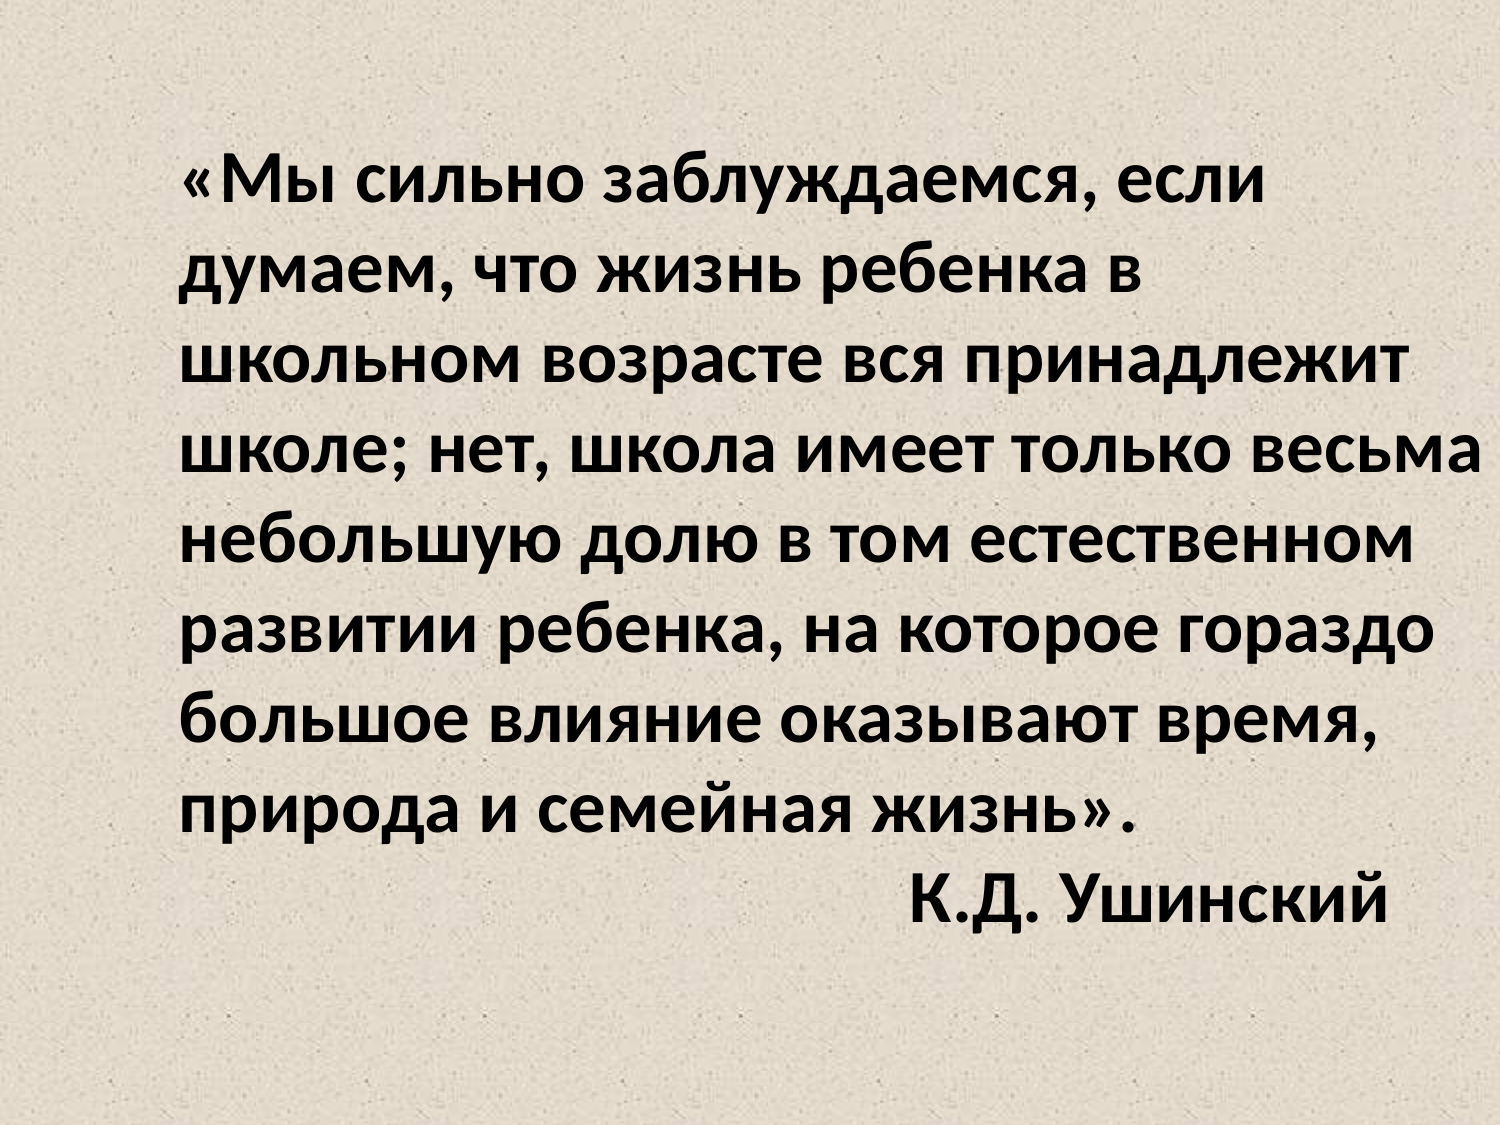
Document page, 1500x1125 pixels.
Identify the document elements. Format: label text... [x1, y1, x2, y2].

text_box «Мы сильно заблуждаемся, если думаем, что жизнь ребенка в школьном возрасте вся принадлежит школе; нет, школа имеет только весьма небольшую долю в том естественном развитии ребенка, на которое гораздо большое влияние оказывают время, природа и семейная жизнь». К.Д. Ушинский [163, 120, 1500, 985]
picture [0, 0, 1500, 1125]
